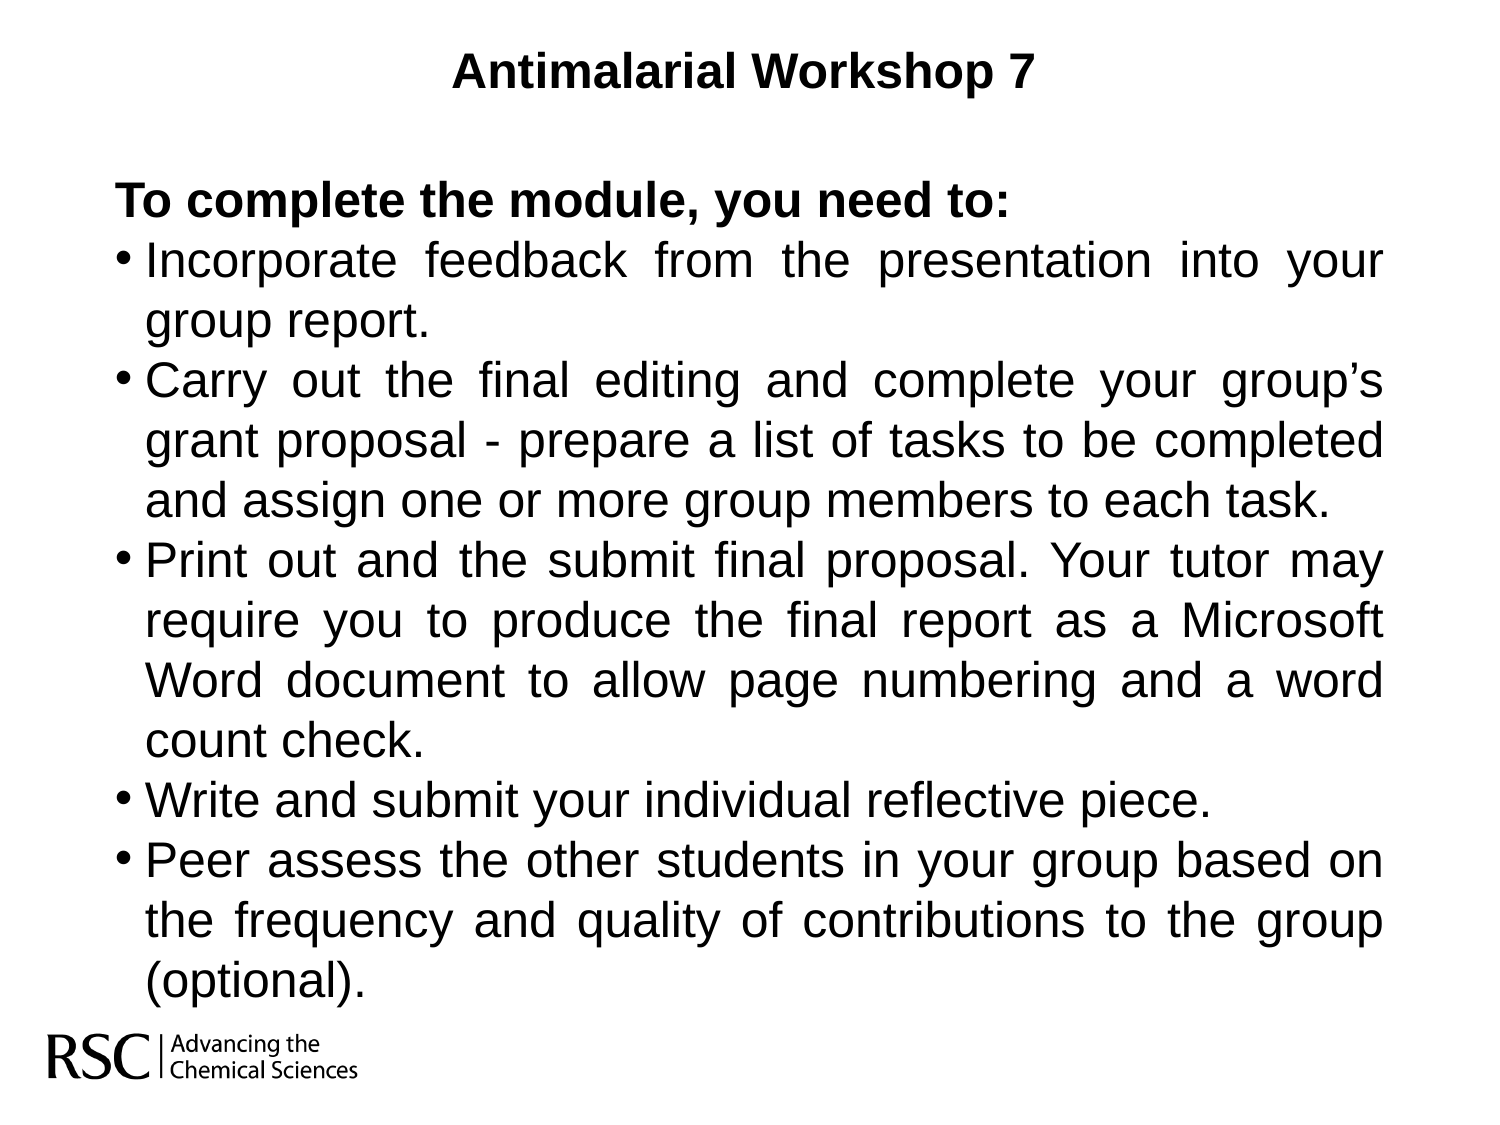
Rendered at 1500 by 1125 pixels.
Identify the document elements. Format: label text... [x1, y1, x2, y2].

text_box Antimalarial Workshop 7 [242, 30, 1247, 106]
text_box To complete the module, you need to: Incorporate feedback from the presentation into your group report. Carry out the final editing and complete your group’s grant proposal - prepare a list of tasks to be completed and assign one or more group members to each task. Print out and the submit final proposal. Your tutor may require you to produce the final report as a Microsoft Word document to allow page numbering and a word count check. Write and submit your individual reflective piece. Peer assess the other students in your group based on the frequency and quality of contributions to the group (optional). [100, 159, 1400, 1015]
